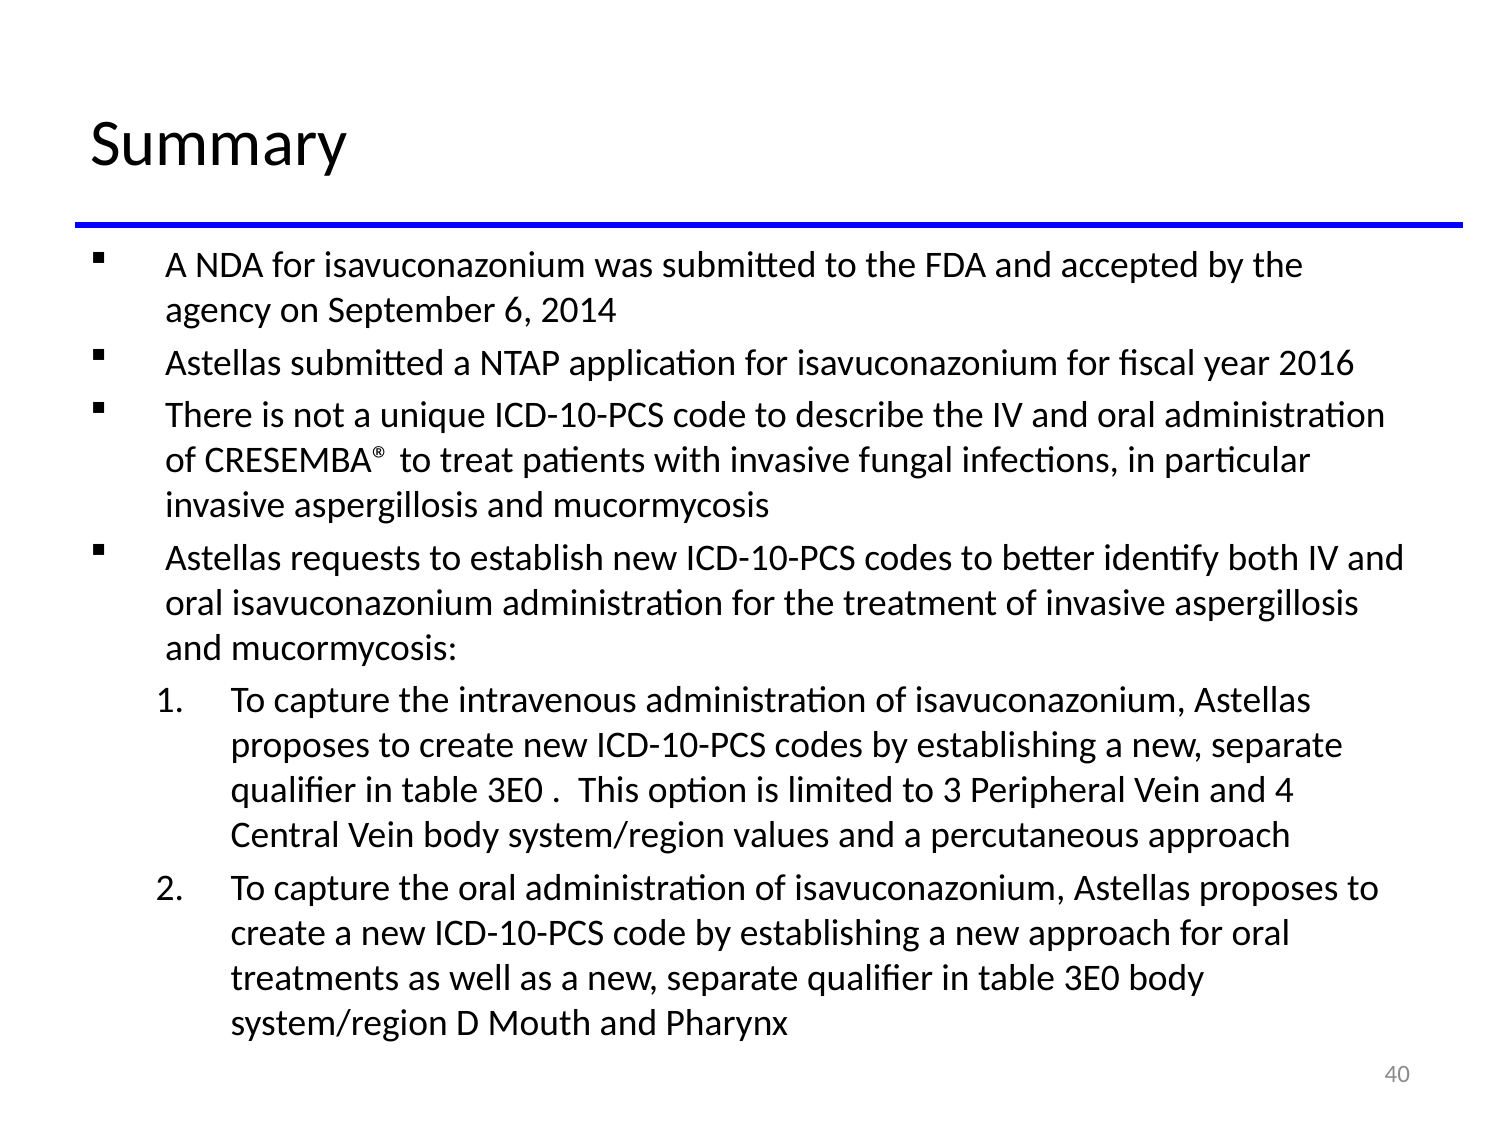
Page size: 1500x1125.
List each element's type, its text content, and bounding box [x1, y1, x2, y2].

list A NDA for isavuconazonium was submitted to the FDA and accepted by the agency on September 6, 2014 Astellas submitted a NTAP application for isavuconazonium for fiscal year 2016 There is not a unique ICD-10-PCS code to describe the IV and oral administration of CRESEMBA® to treat patients with invasive fungal infections, in particular invasive aspergillosis and mucormycosis Astellas requests to establish new ICD-10-PCS codes to better identify both IV and oral isavuconazonium administration for the treatment of invasive aspergillosis and mucormycosis: To capture the intravenous administration of isavuconazonium, Astellas proposes to create new ICD-10-PCS codes by establishing a new, separate qualifier in table 3E0 . This option is limited to 3 Peripheral Vein and 4 Central Vein body system/region values and a percutaneous approach To capture the oral administration of isavuconazonium, Astellas proposes to create a new ICD-10-PCS code by establishing a new approach for oral treatments as well as a new, separate qualifier in table 3E0 body system/region D Mouth and Pharynx [75, 233, 1425, 975]
title Summary [75, 45, 1425, 222]
slide_number 40 [1074, 1042, 1425, 1103]
